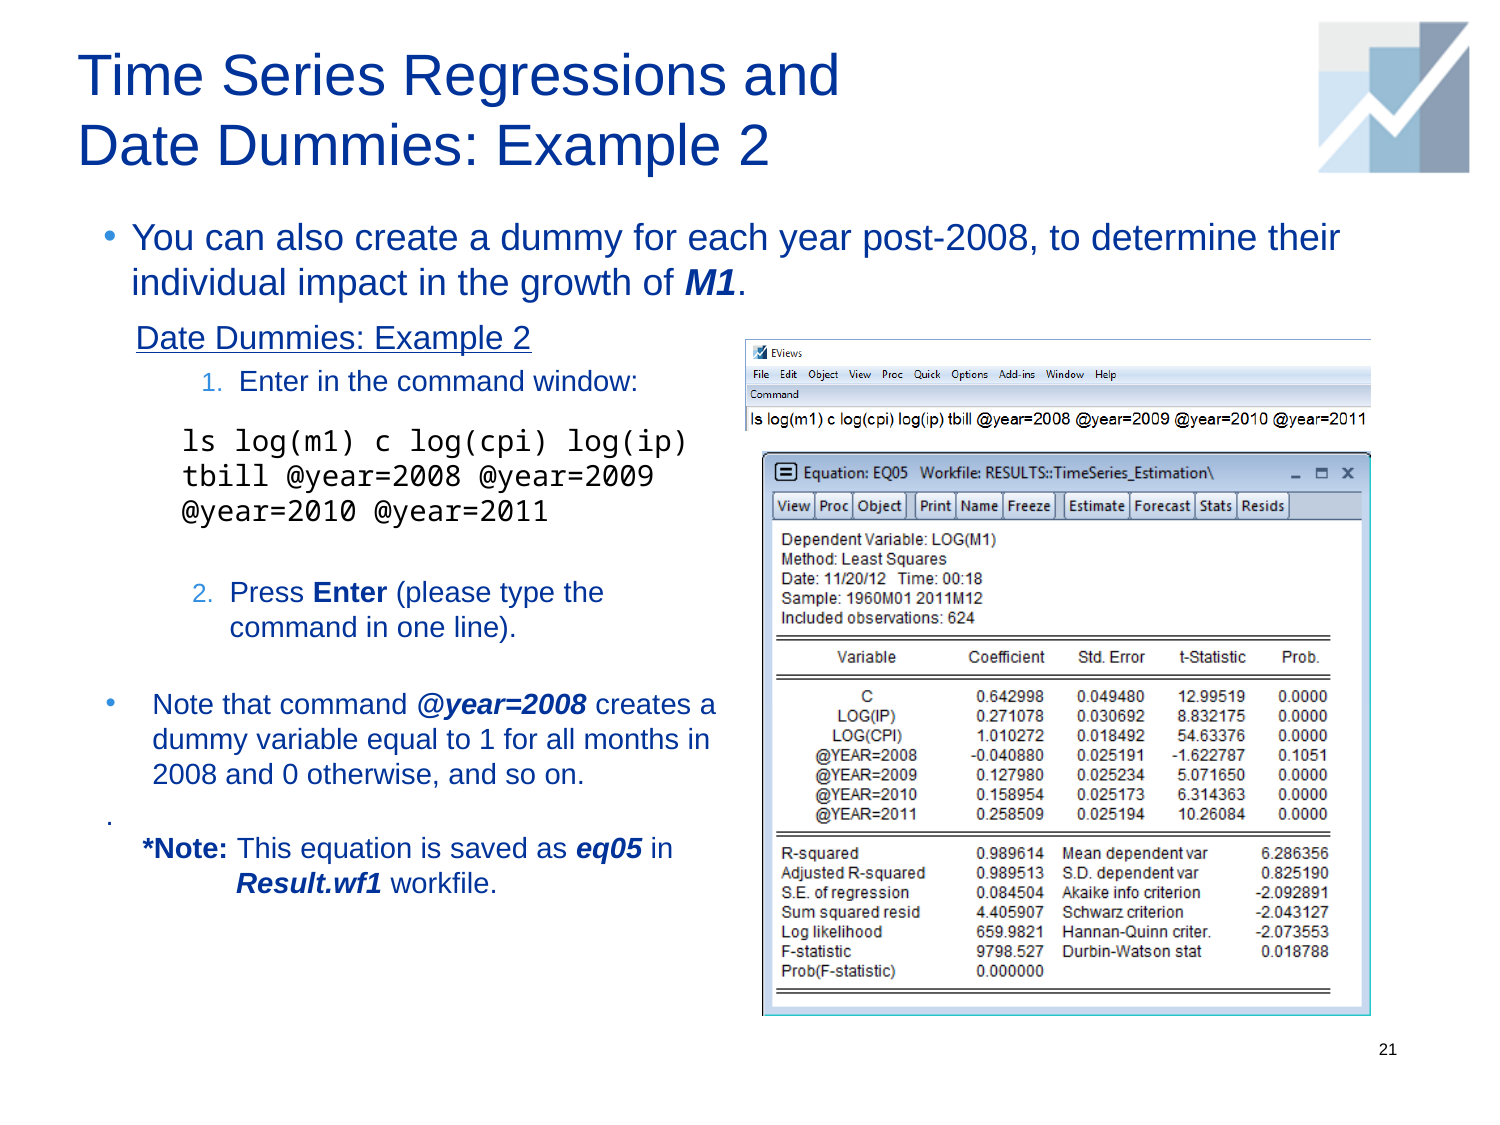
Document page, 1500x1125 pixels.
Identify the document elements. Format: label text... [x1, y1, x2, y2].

text_box *Note: This equation is saved as eq05 in Result.wf1 workfile. [127, 821, 726, 905]
picture [745, 338, 1372, 432]
slide_number 21 [1262, 1015, 1413, 1067]
list You can also create a dummy for each year post-2008, to determine their individual impact in the growth of M1. [88, 205, 1429, 567]
text_box Date Dummies: Example 2 Enter in the command window: ls log(m1) c log(cpi) log(ip) tbill @year=2008 @year=2009 @year=2010 @year=2011 Press Enter (please type the command in one line). [91, 308, 709, 670]
picture [762, 451, 1372, 1016]
picture [1300, 11, 1479, 181]
title Time Series Regressions and Date Dummies: Example 2 [62, 0, 1297, 185]
text_box Note that command @year=2008 creates a dummy variable equal to 1 for all months in 2008 and 0 otherwise, and so on. . [90, 677, 757, 821]
